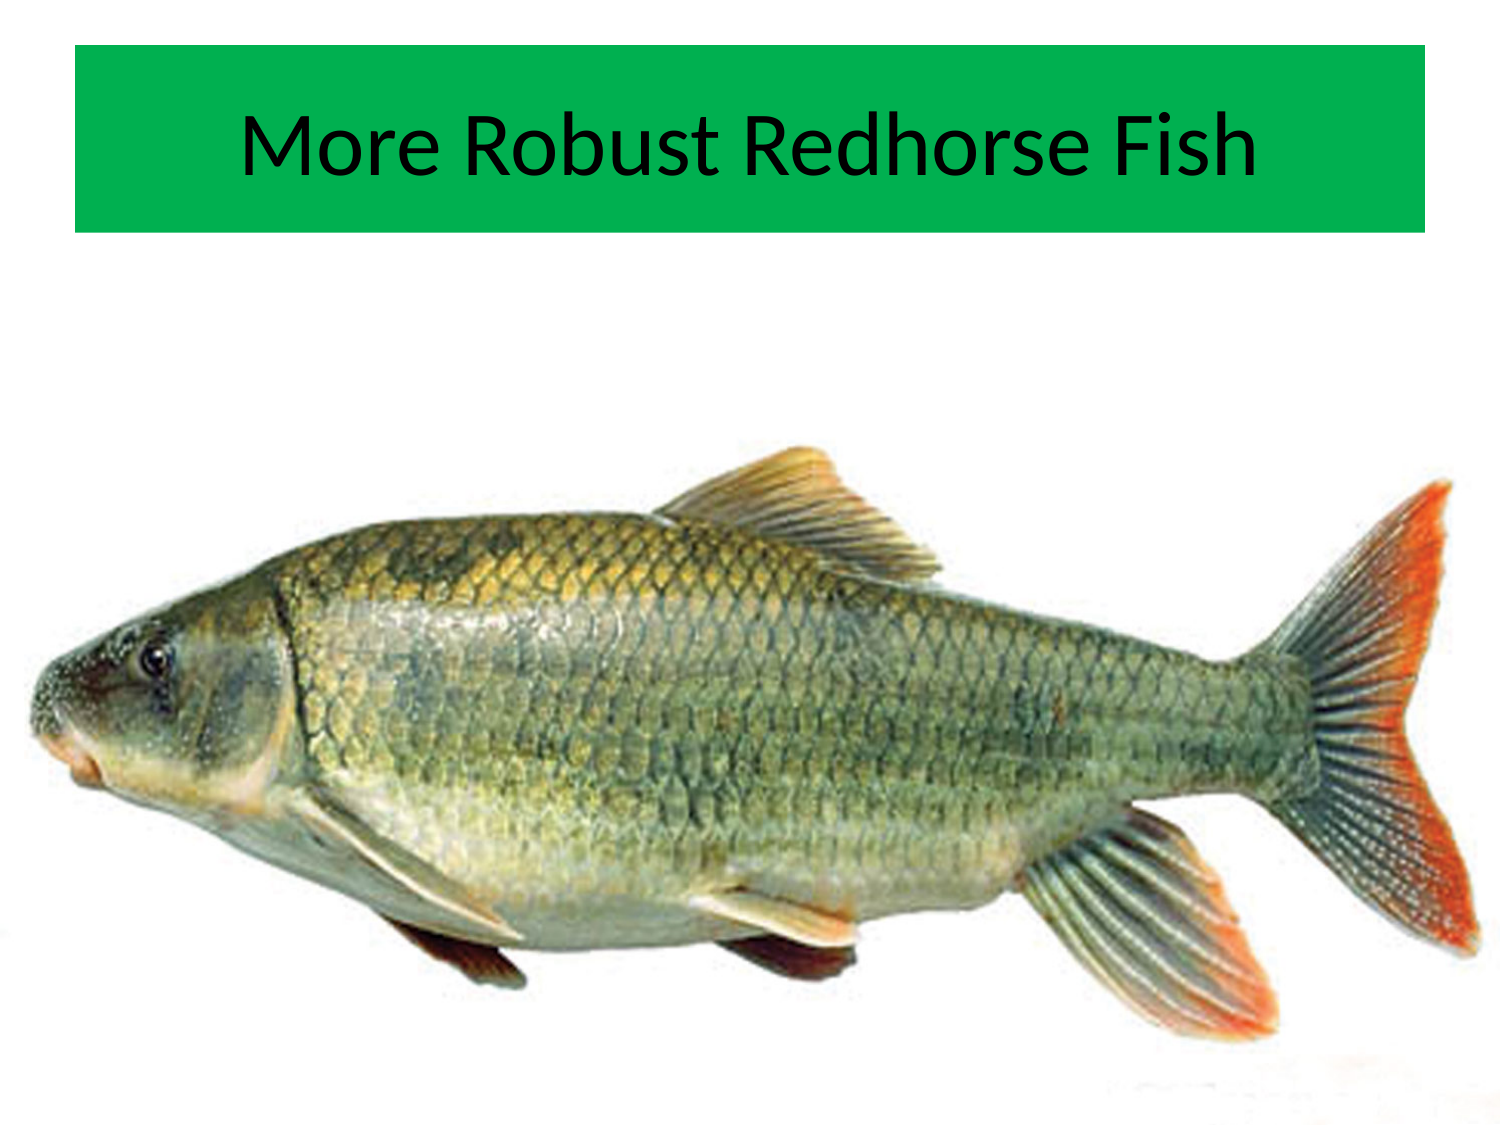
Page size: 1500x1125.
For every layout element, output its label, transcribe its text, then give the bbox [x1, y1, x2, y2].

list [0, 280, 1500, 1125]
title More Robust Redhorse Fish [75, 45, 1425, 233]
